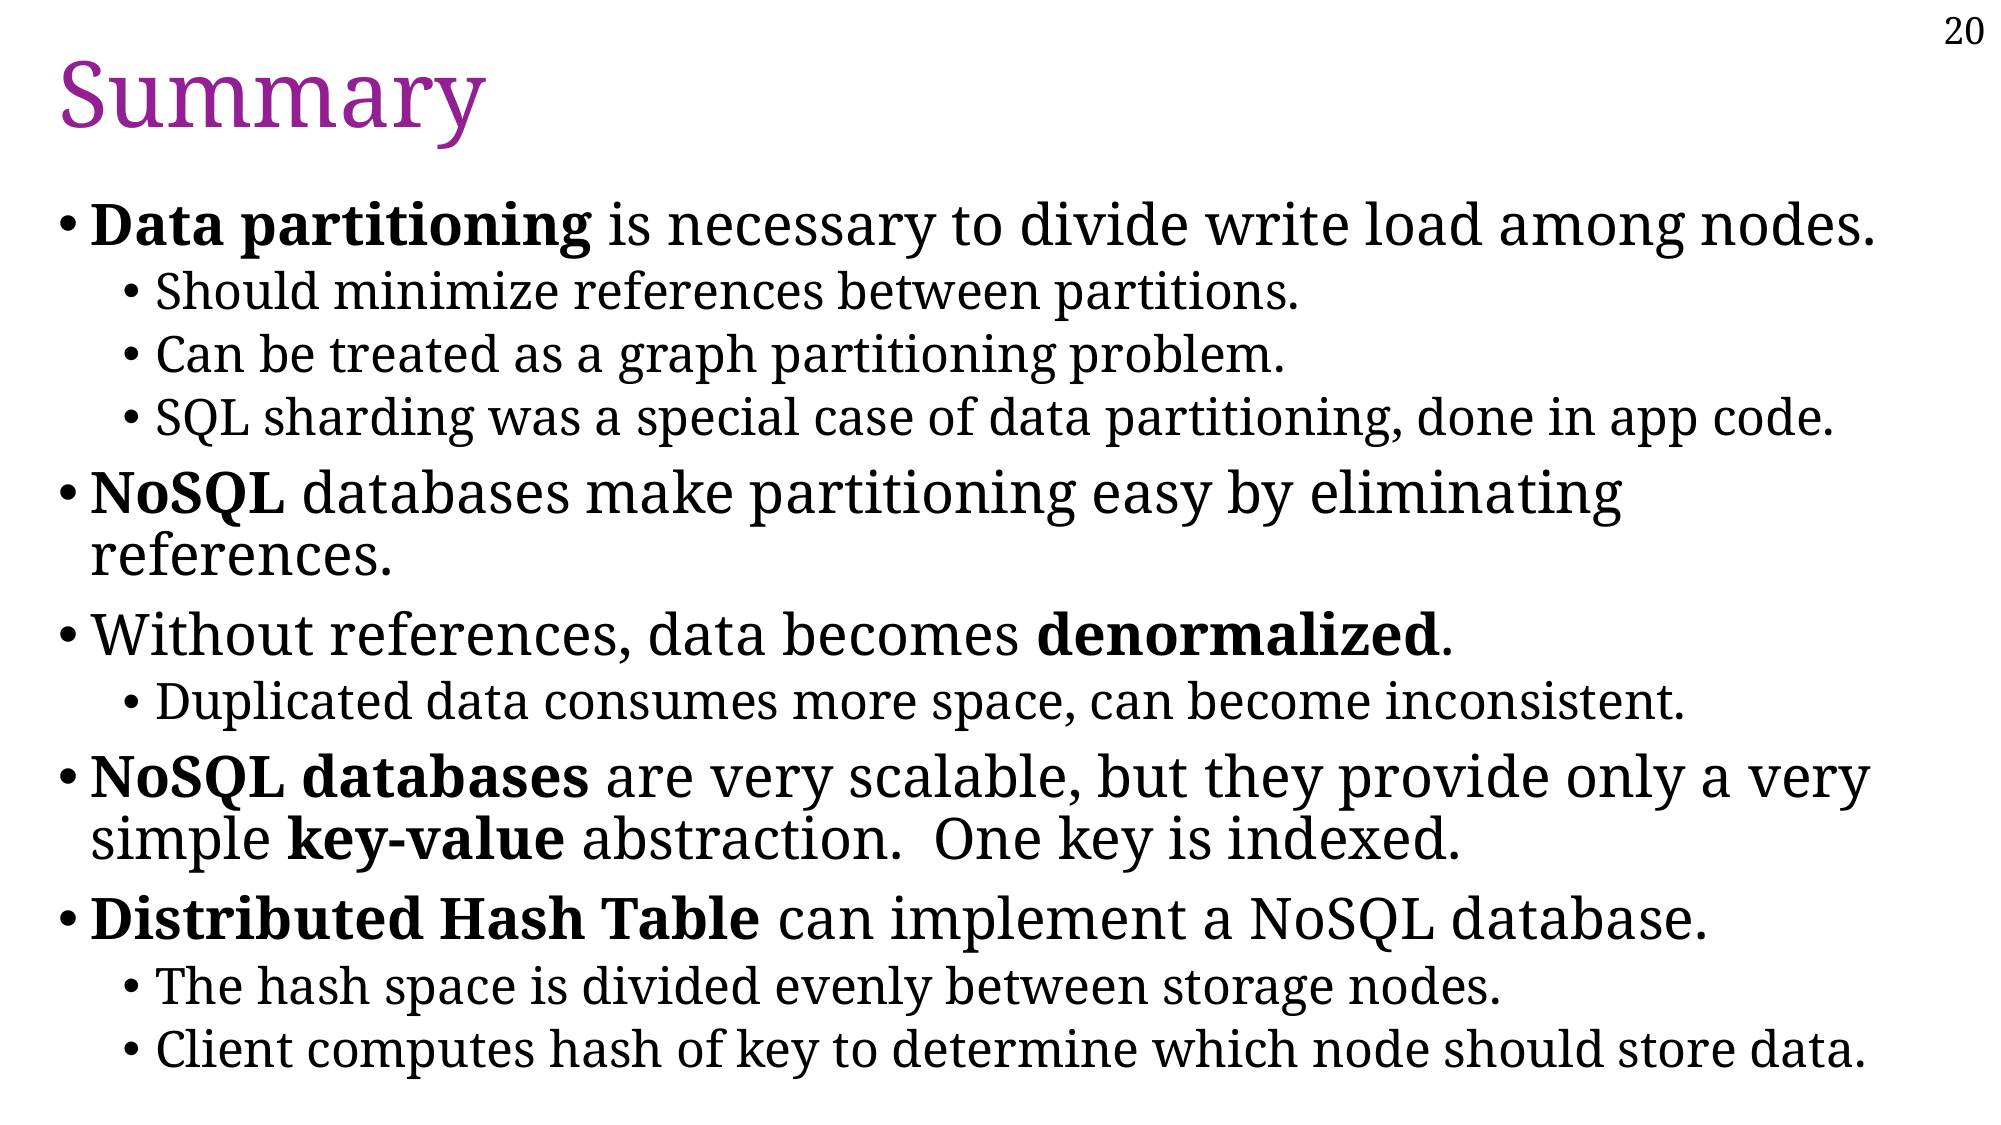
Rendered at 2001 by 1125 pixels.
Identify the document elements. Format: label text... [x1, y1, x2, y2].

list Data partitioning is necessary to divide write load among nodes. Should minimize references between partitions. Can be treated as a graph partitioning problem. SQL sharding was a special case of data partitioning, done in app code. NoSQL databases make partitioning easy by eliminating references. Without references, data becomes denormalized. Duplicated data consumes more space, can become inconsistent. NoSQL databases are very scalable, but they provide only a very simple key-value abstraction. One key is indexed. Distributed Hash Table can implement a NoSQL database. The hash space is divided evenly between storage nodes. Client computes hash of key to determine which node should store data. [43, 188, 1953, 1106]
title Summary [43, 25, 1953, 171]
